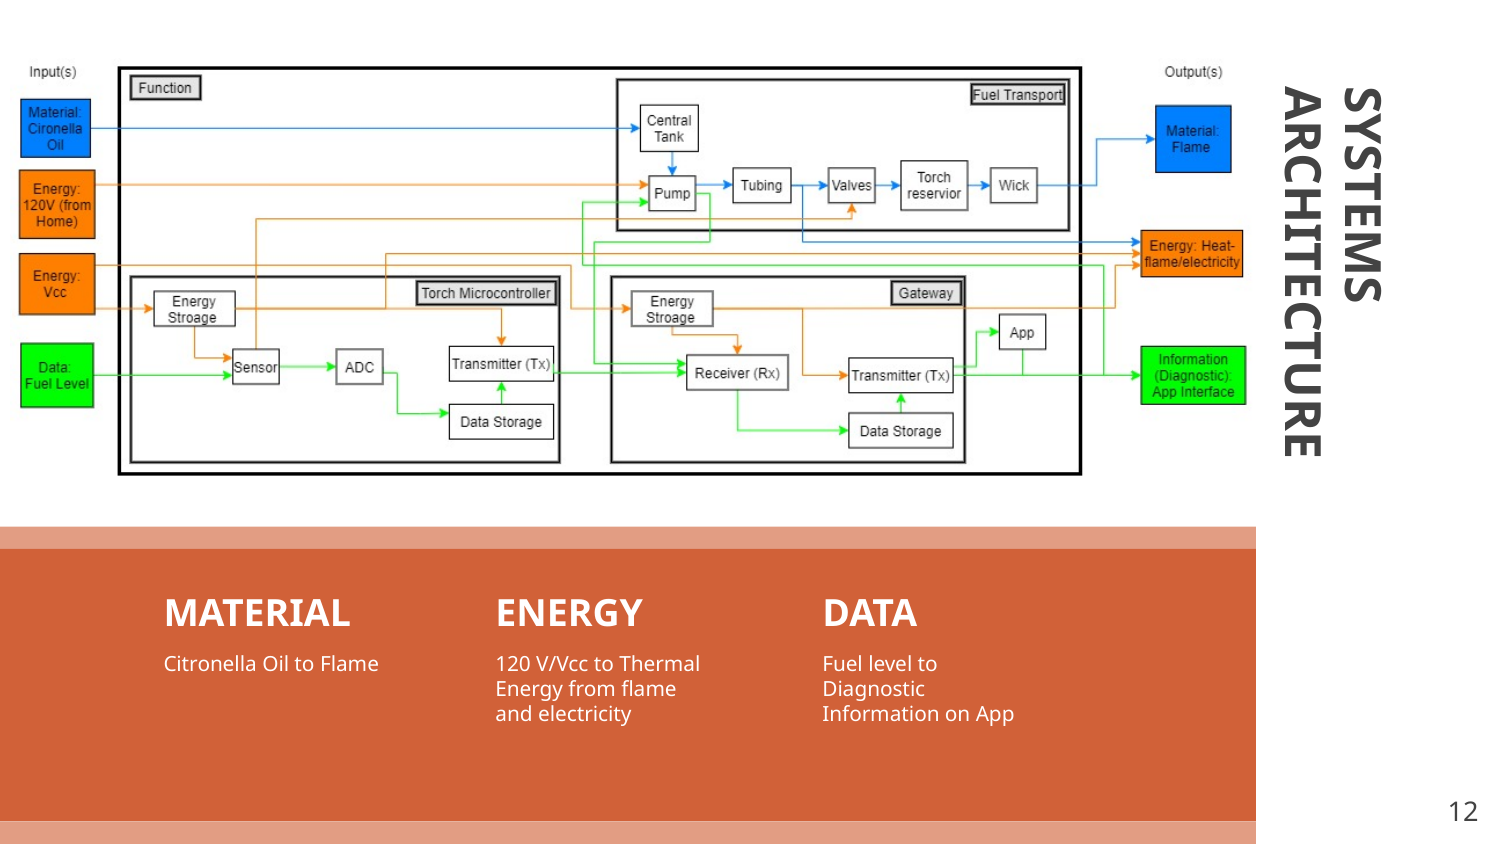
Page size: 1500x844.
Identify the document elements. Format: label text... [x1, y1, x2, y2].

title SYSTEMS ARCHITECTURE [1295, 71, 1376, 549]
title ENERGY [480, 549, 776, 650]
picture [10, 48, 1257, 485]
text_box [0, 549, 1256, 821]
subtitle 120 V/Vcc to Thermal Energy from flame and electricity [480, 635, 723, 791]
subtitle Citronella Oil to Flame [148, 650, 399, 791]
slide_number ‹#› [1403, 779, 1494, 844]
text_box [0, 821, 1256, 844]
title DATA [807, 549, 1108, 650]
title MATERIAL [148, 549, 449, 650]
subtitle Fuel level to Diagnostic Information on App [807, 650, 1057, 791]
text_box [0, 526, 1256, 549]
